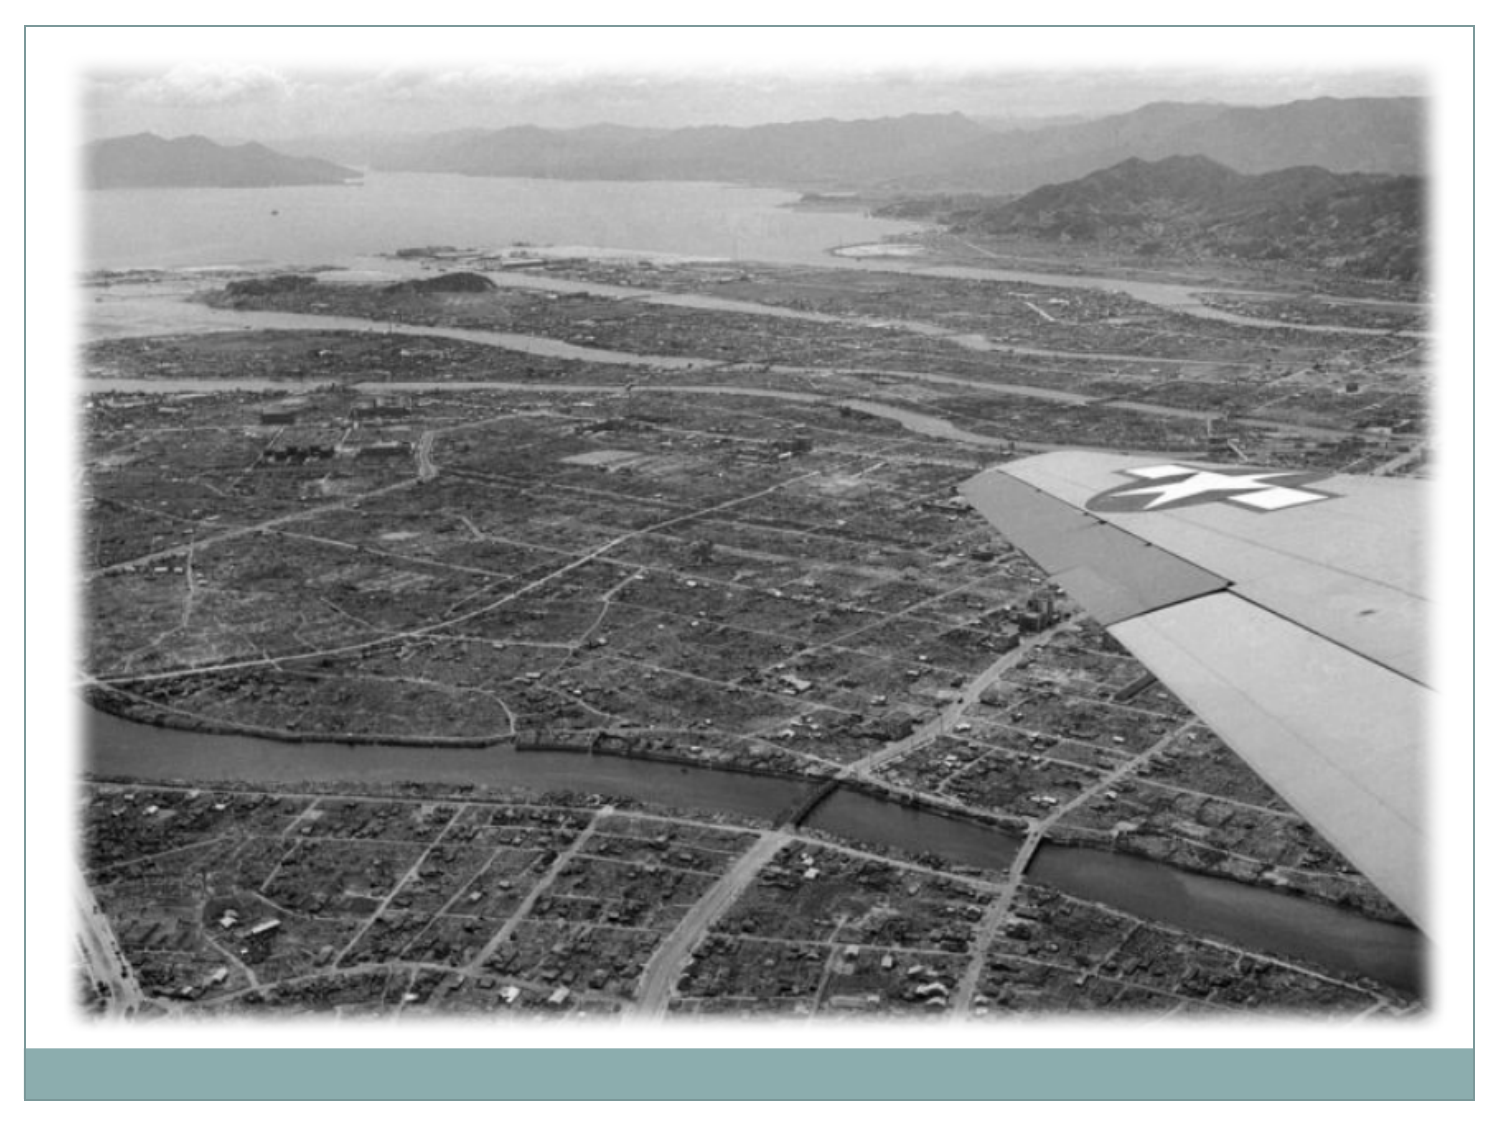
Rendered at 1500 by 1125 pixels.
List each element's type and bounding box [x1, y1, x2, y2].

picture [64, 54, 1448, 1036]
